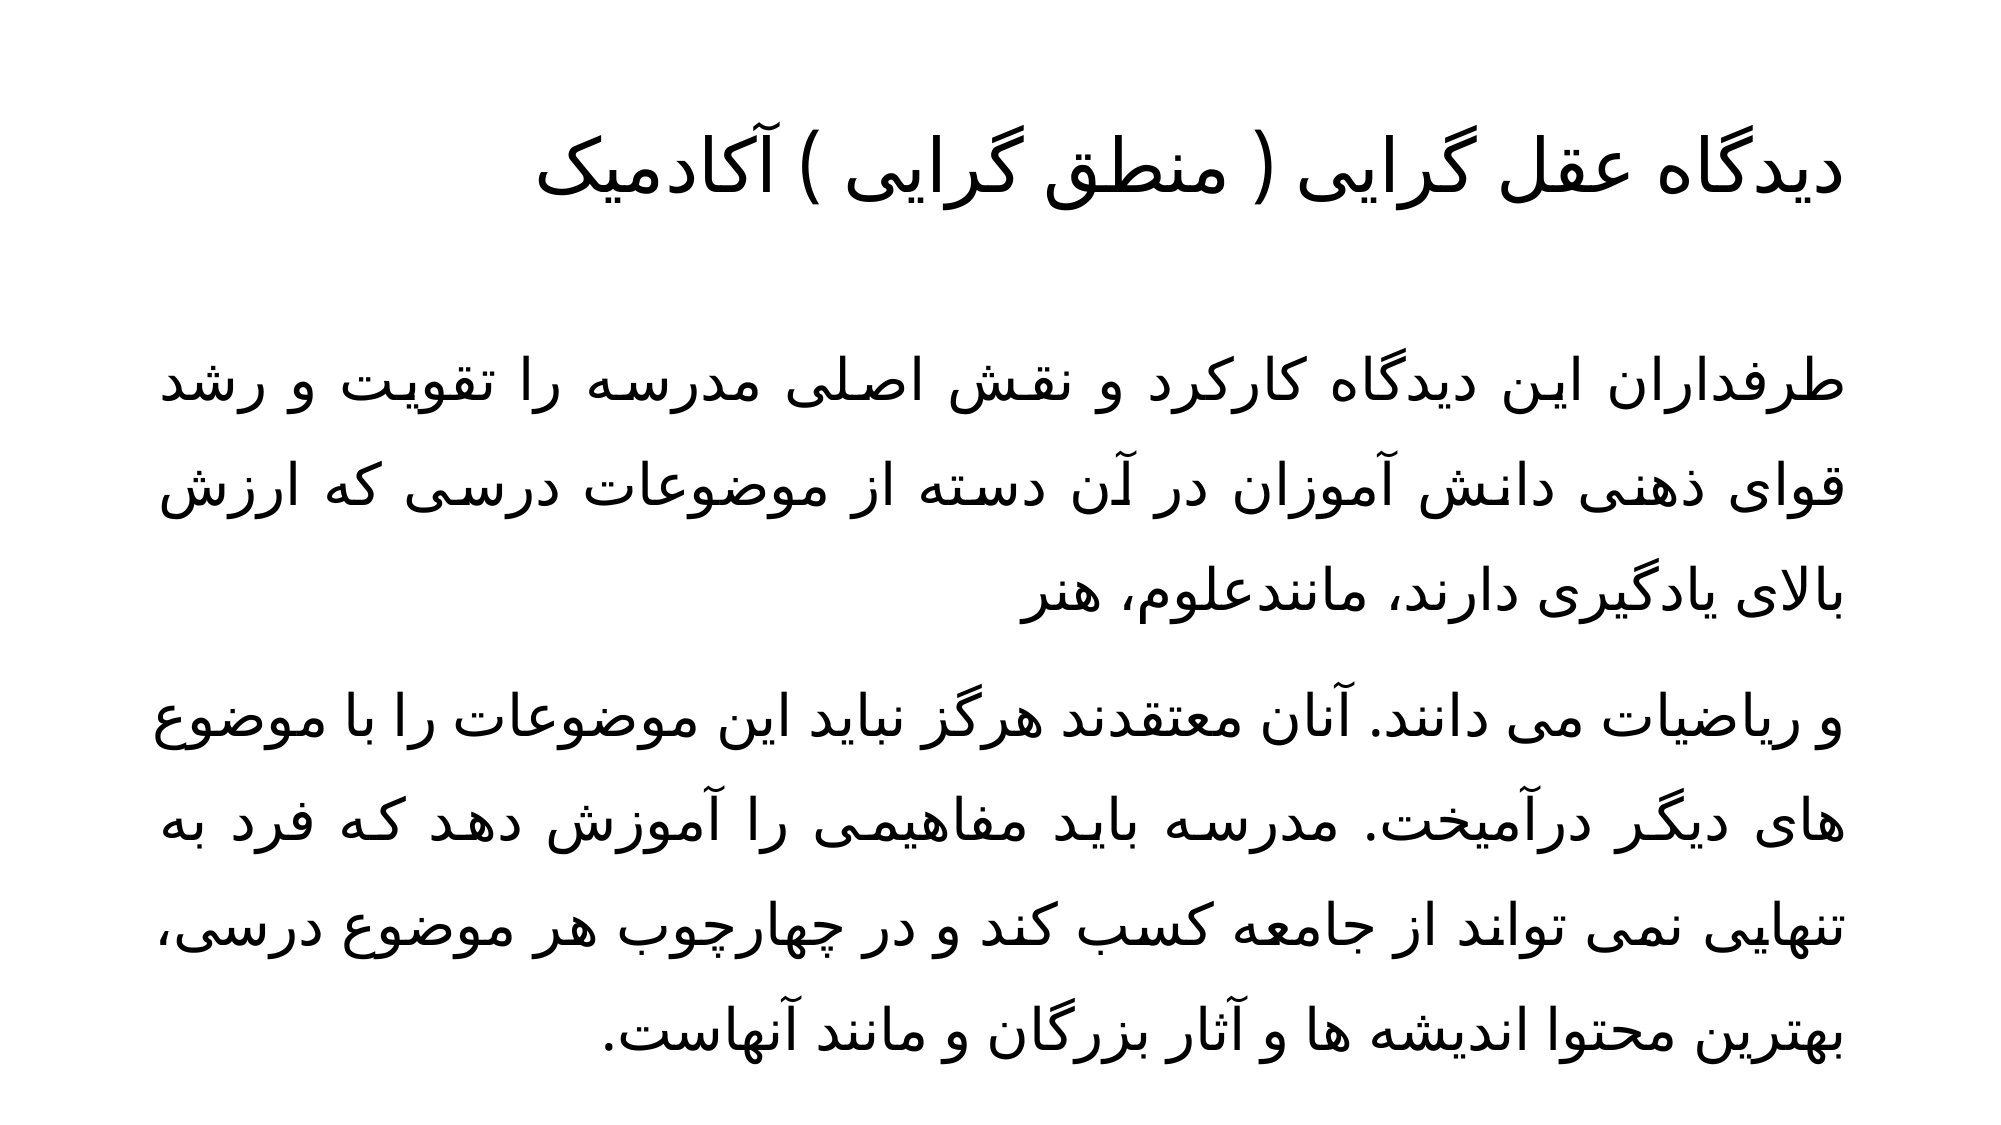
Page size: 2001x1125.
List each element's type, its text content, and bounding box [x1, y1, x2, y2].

list طرفداران این دیدگاه کارکرد و نقش اصلی مدرسه را تقویت و رشد قوای ذهنی دانش آموزان در آن دسته از موضوعات درسی که ارزش بالای یادگیری دارند، مانندعلوم، هنر و ریاضیات می دانند. آنان معتقدند هرگز نباید این موضوعات را با موضوع های دیگر درآمیخت. مدرسه باید مفاهیمی را آموزش دهد که فرد به تنهایی نمی تواند از جامعه کسب کند و در چهارچوب هر موضوع درسی، بهترین محتوا اندیشه ها و آثار بزرگان و مانند آنهاست. [137, 299, 1863, 1014]
title دیدگاه عقل گرایی ( منطق گرایی ) آکادمیک [137, 59, 1863, 278]
